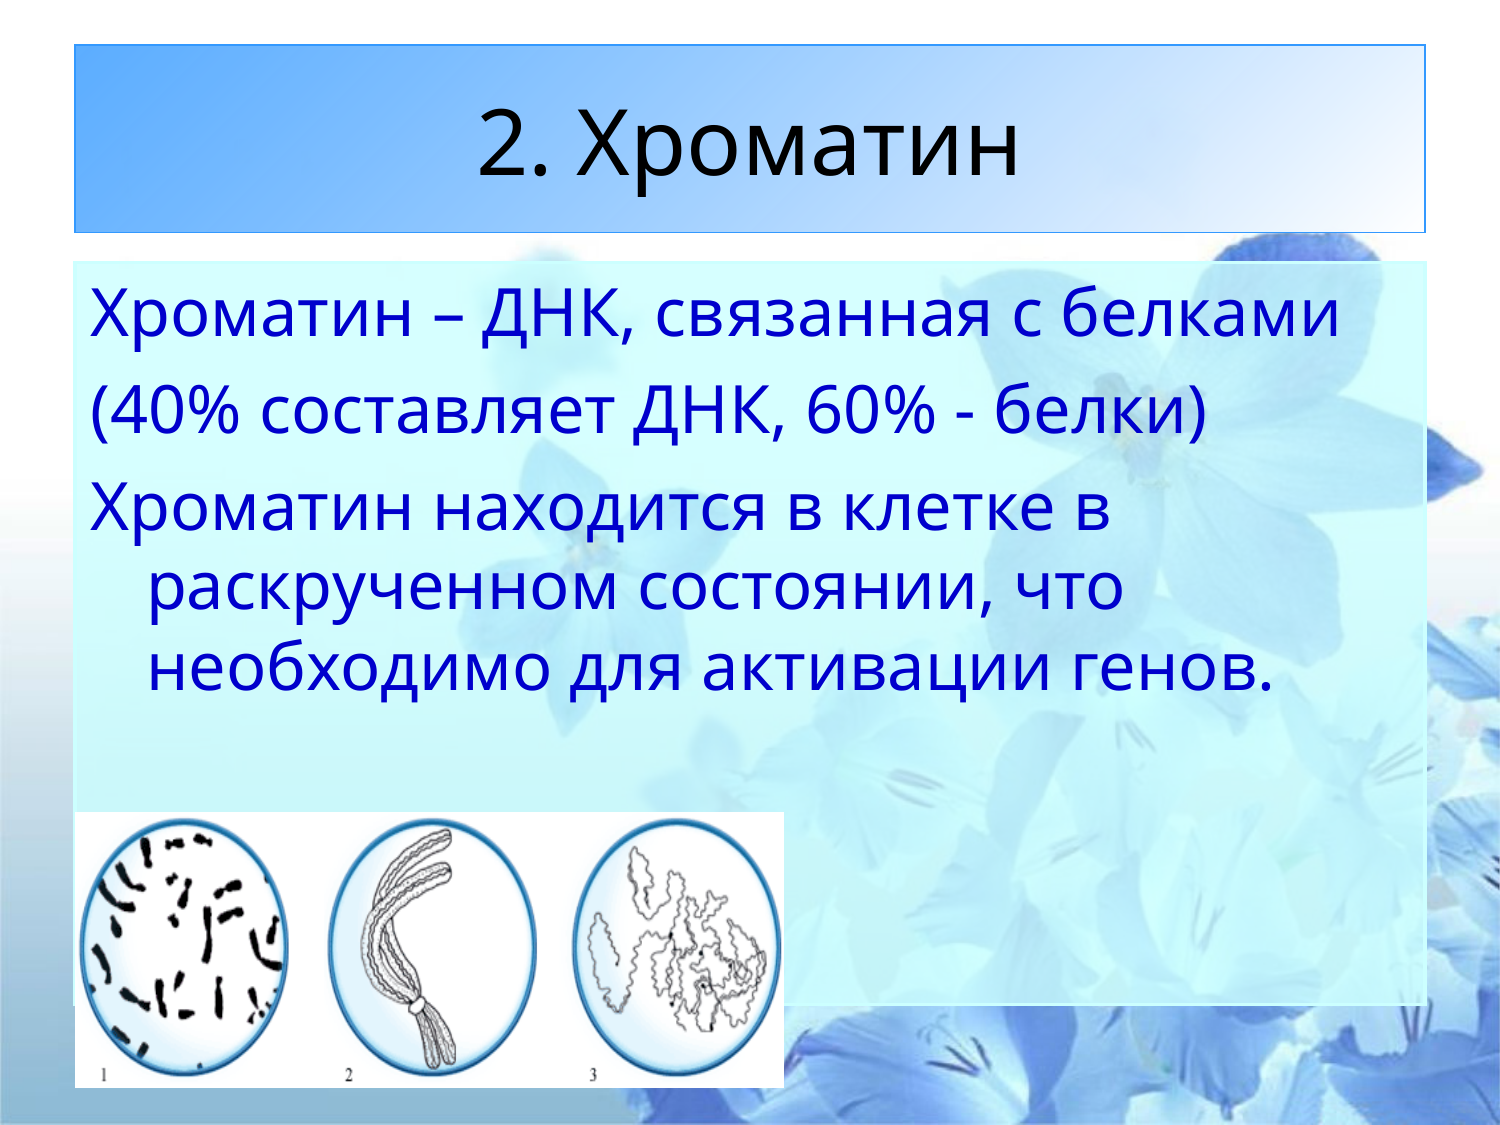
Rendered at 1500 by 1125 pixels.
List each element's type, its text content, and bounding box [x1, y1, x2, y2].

list Хроматин – ДНК, связанная с белками (40% составляет ДНК, 60% - белки) Хроматин находится в клетке в раскрученном состоянии, что необходимо для активации генов. [74, 262, 1426, 1006]
picture [0, 0, 1500, 1125]
title 2. Хроматин [74, 44, 1426, 233]
